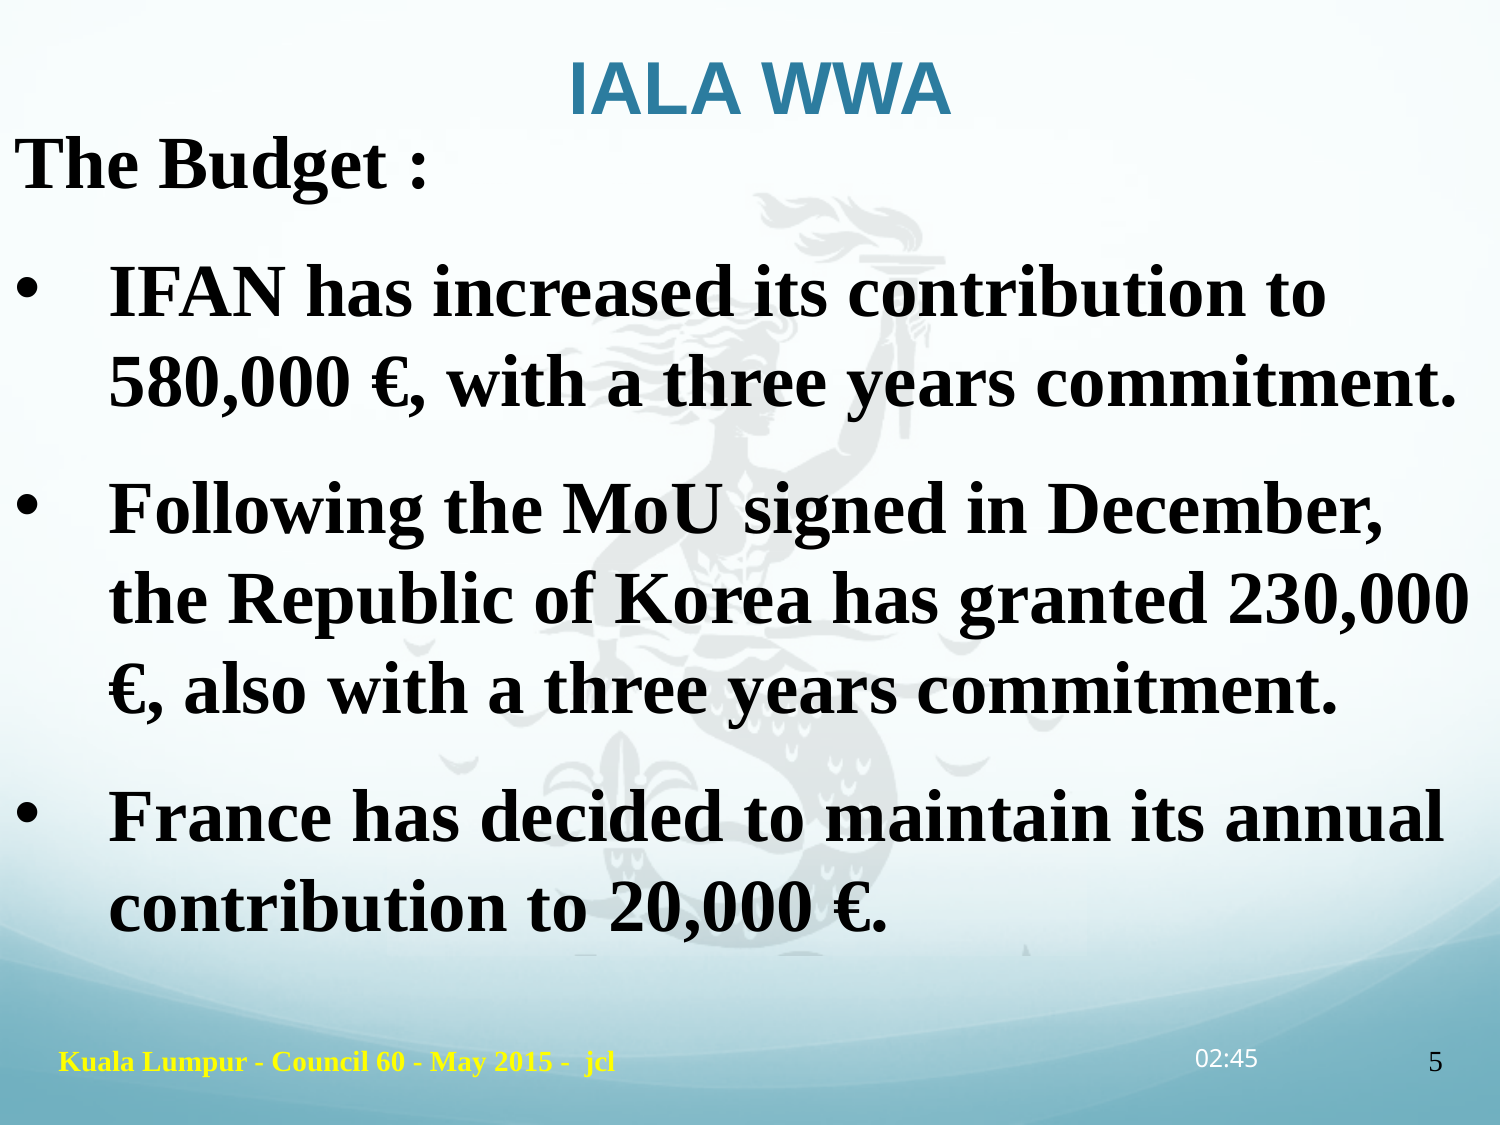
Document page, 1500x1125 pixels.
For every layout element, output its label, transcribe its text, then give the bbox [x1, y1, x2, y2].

text_box The Budget : IFAN has increased its contribution to 580,000 €, with a three years commitment. Following the MoU signed in December, the Republic of Korea has granted 230,000 €, also with a three years commitment. France has decided to maintain its annual contribution to 20,000 €. [0, 106, 1500, 1125]
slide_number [923, 1029, 1274, 1090]
slide_number 5 [1295, 1029, 1459, 1090]
title IALA WWA [43, 0, 1500, 106]
footer Kuala Lumpur - Council 60 - May 2015 - jcl [43, 1029, 838, 1090]
